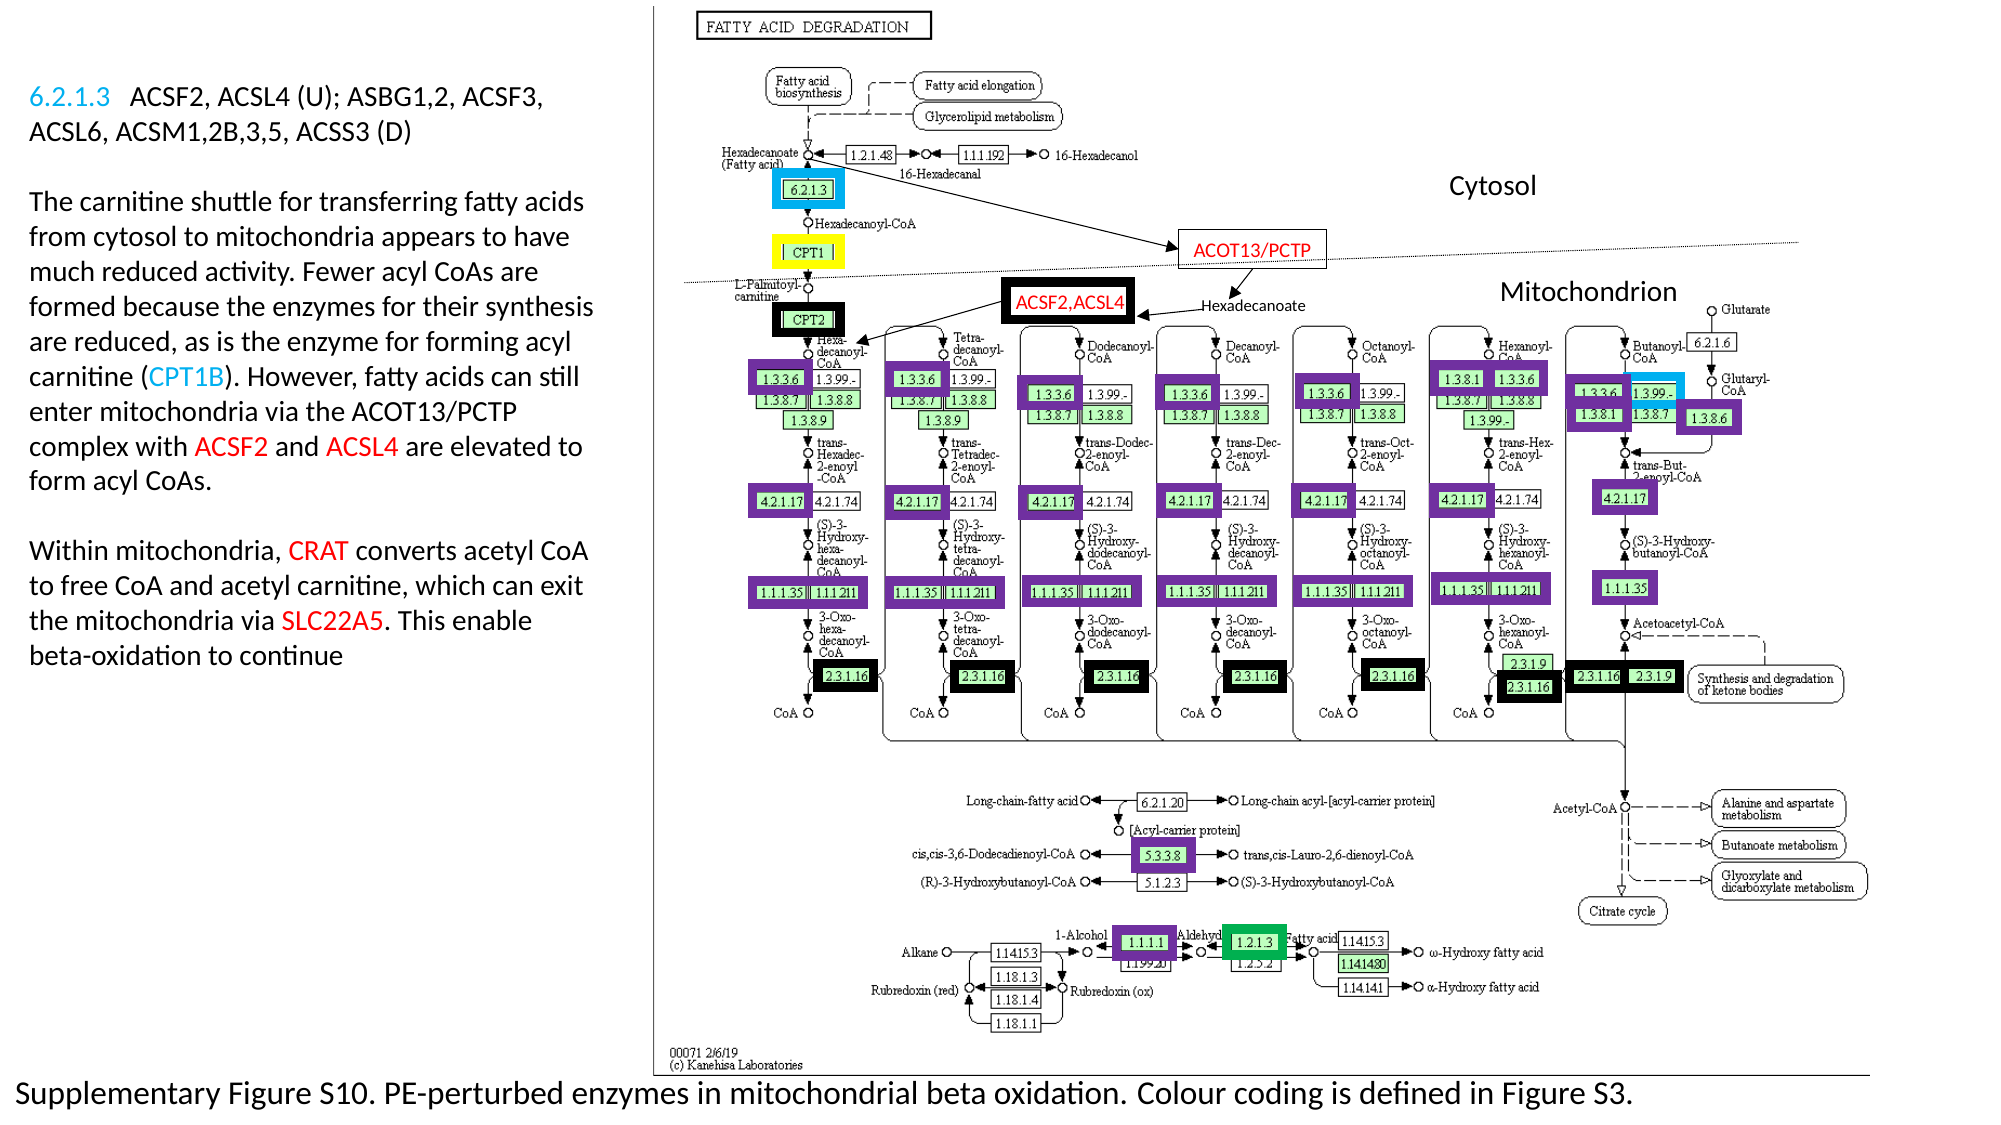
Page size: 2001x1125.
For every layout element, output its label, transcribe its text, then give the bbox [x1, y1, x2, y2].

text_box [653, 6, 1870, 1076]
text_box Supplementary Figure S10. PE-perturbed enzymes in mitochondrial beta oxidation. Colour coding is defined in Figure S3. [0, 1068, 1725, 1125]
text_box 6.2.1.3 ACSF2, ACSL4 (U); ASBG1,2, ACSF3, ACSL6, ACSM1,2B,3,5, ACSS3 (D) The carnitine shuttle for transferring fatty acids from cytosol to mitochondria appears to have much reduced activity. Fewer acyl CoAs are formed because the enzymes for their synthesis are reduced, as is the enzyme for forming acyl carnitine (CPT1B). However, fatty acids can still enter mitochondria via the ACOT13/PCTP complex with ACSF2 and ACSL4 are elevated to form acyl CoAs. Within mitochondria, CRAT converts acetyl CoA to free CoA and acetyl carnitine, which can exit the mitochondria via SLC22A5. This enable beta-oxidation to continue [14, 69, 610, 679]
